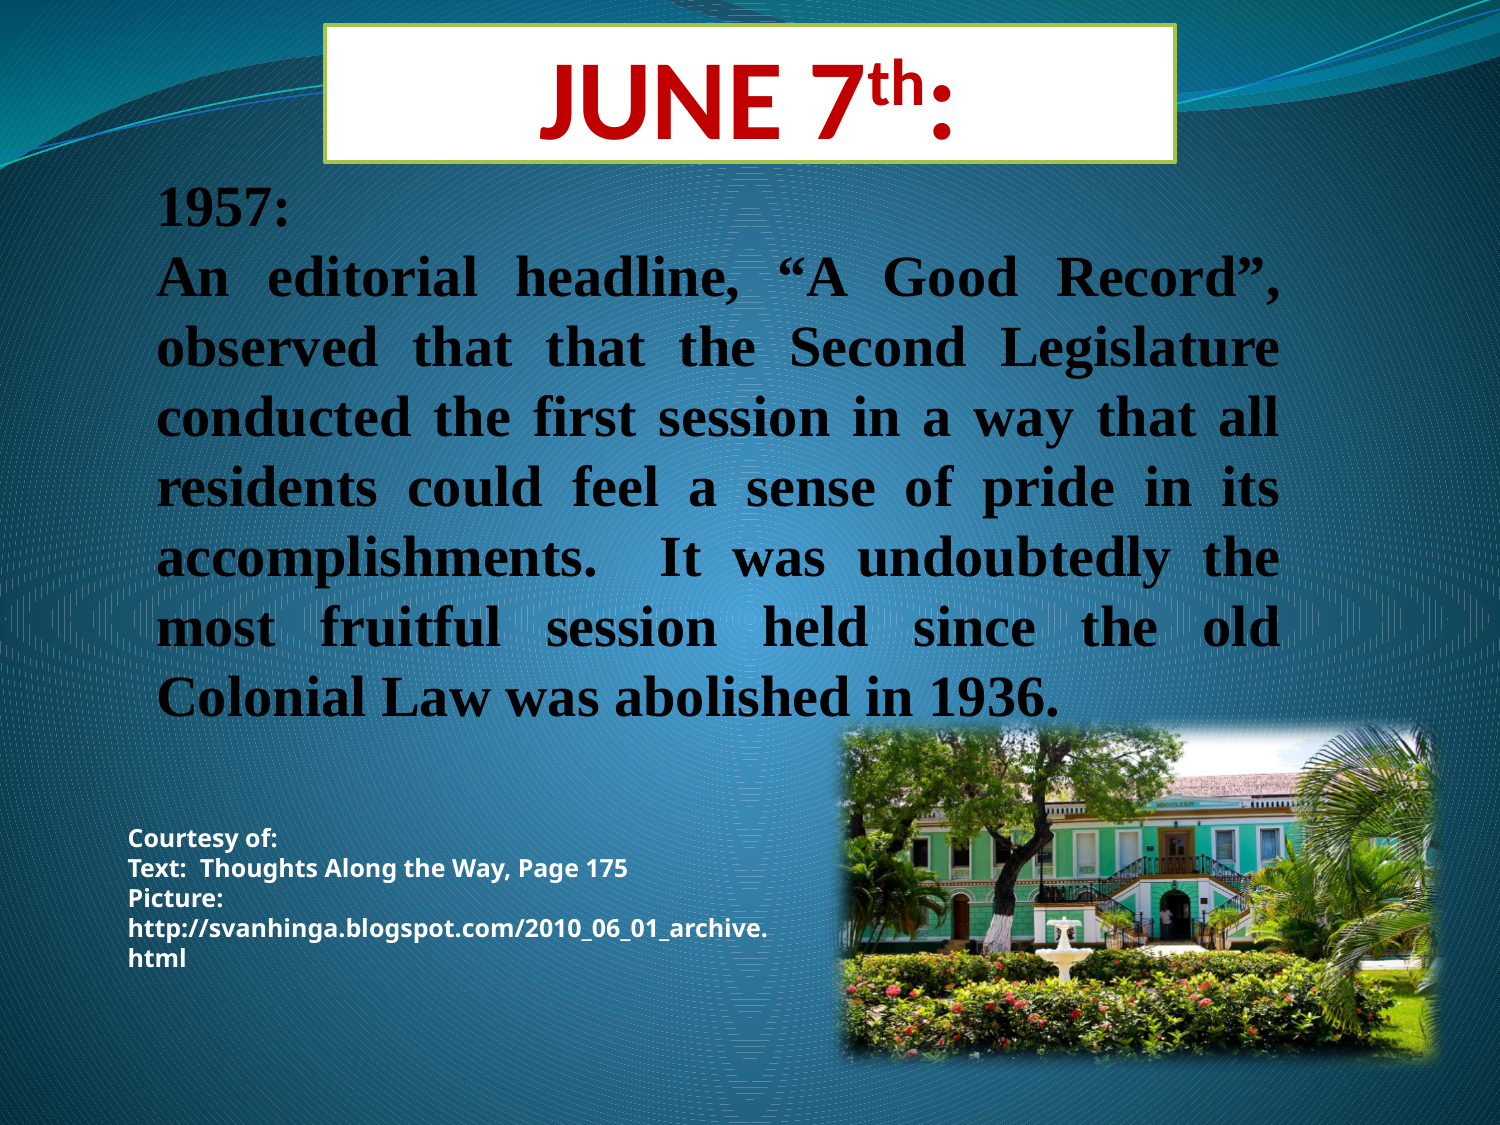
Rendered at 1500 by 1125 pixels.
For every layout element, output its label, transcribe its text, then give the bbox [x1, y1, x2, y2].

title JUNE 7th: [323, 23, 1177, 162]
text_box Courtesy of: Text: Thoughts Along the Way, Page 175 Picture: http://svanhinga.blogspot.com/2010_06_01_archive.html [112, 814, 800, 980]
text_box 1957: An editorial headline, “A Good Record”, observed that that the Second Legislature conducted the first session in a way that all residents could feel a sense of pride in its accomplishments. It was undoubtedly the most fruitful session held since the old Colonial Law was abolished in 1936. [149, 162, 1288, 663]
picture [824, 712, 1451, 1076]
